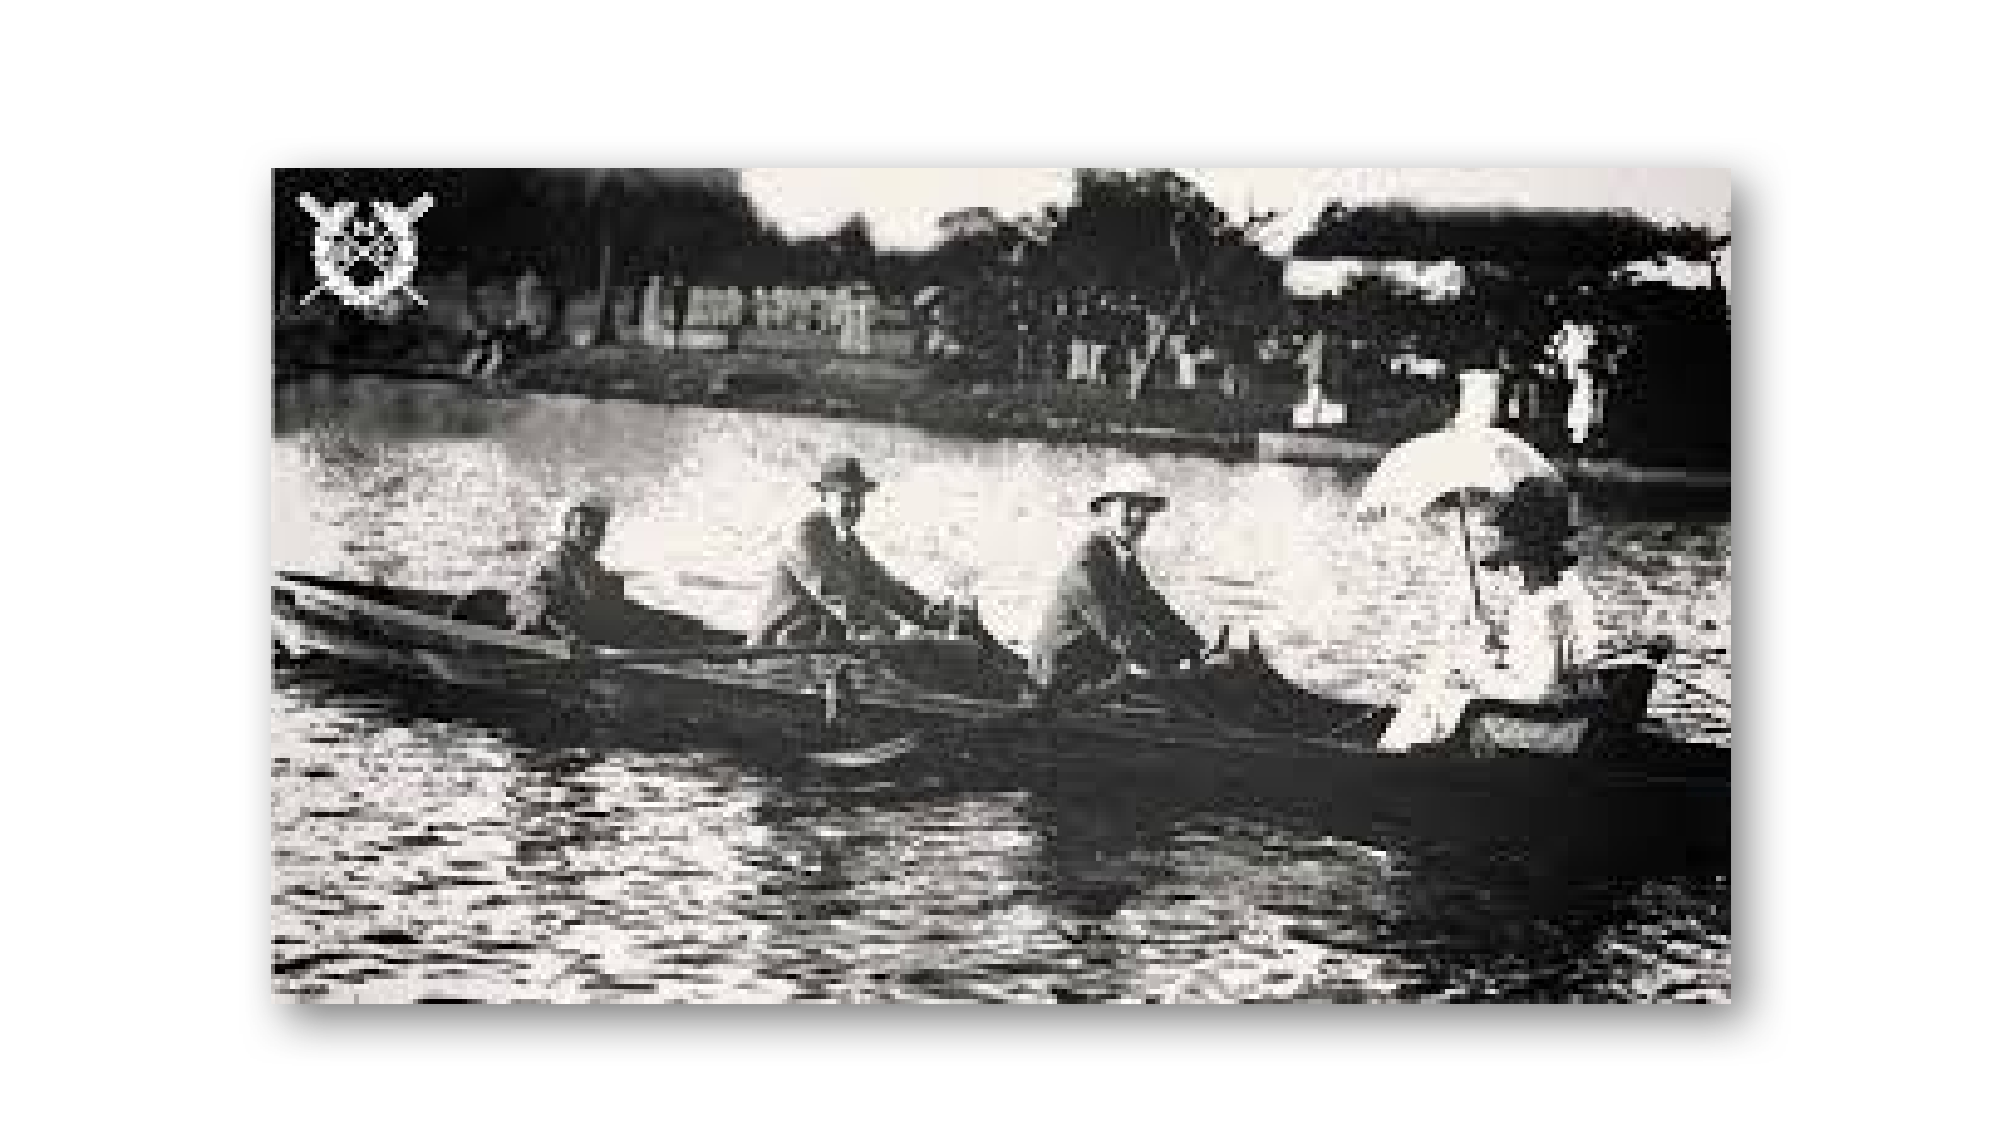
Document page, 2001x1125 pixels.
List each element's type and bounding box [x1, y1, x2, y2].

list [271, 168, 1731, 1005]
